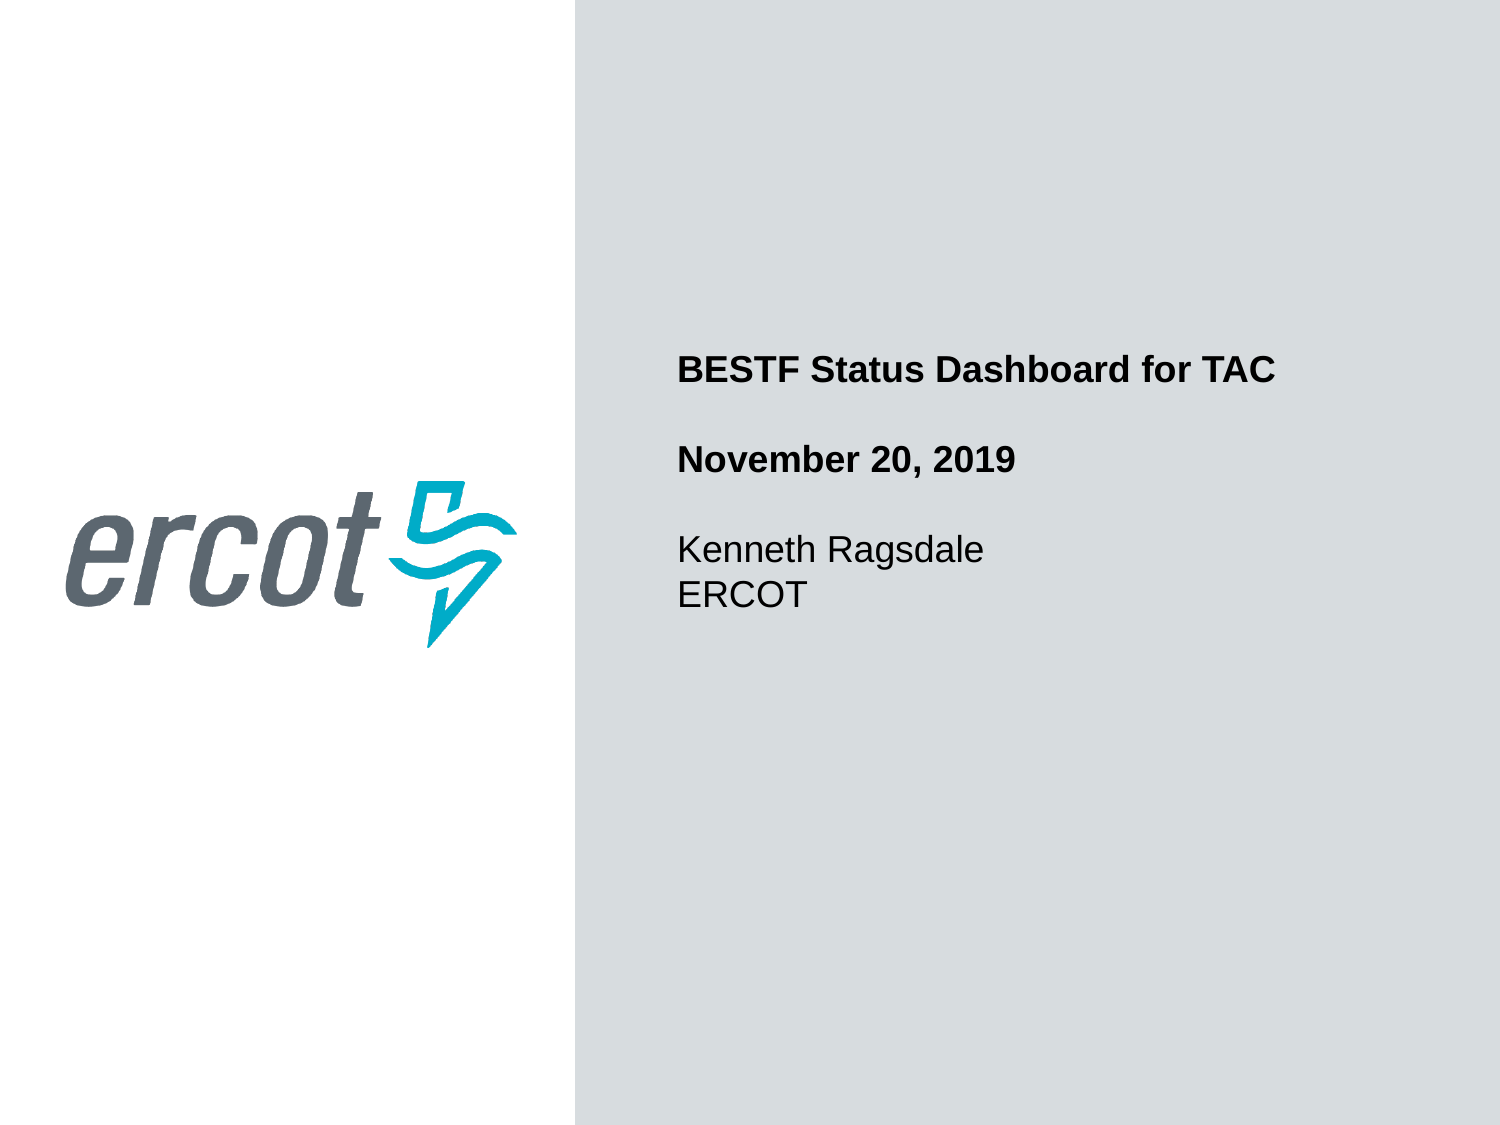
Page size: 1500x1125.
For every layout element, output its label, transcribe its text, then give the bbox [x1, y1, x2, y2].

picture [56, 471, 525, 654]
text_box BESTF Status Dashboard for TAC November 20, 2019 Kenneth Ragsdale ERCOT [662, 337, 1413, 623]
